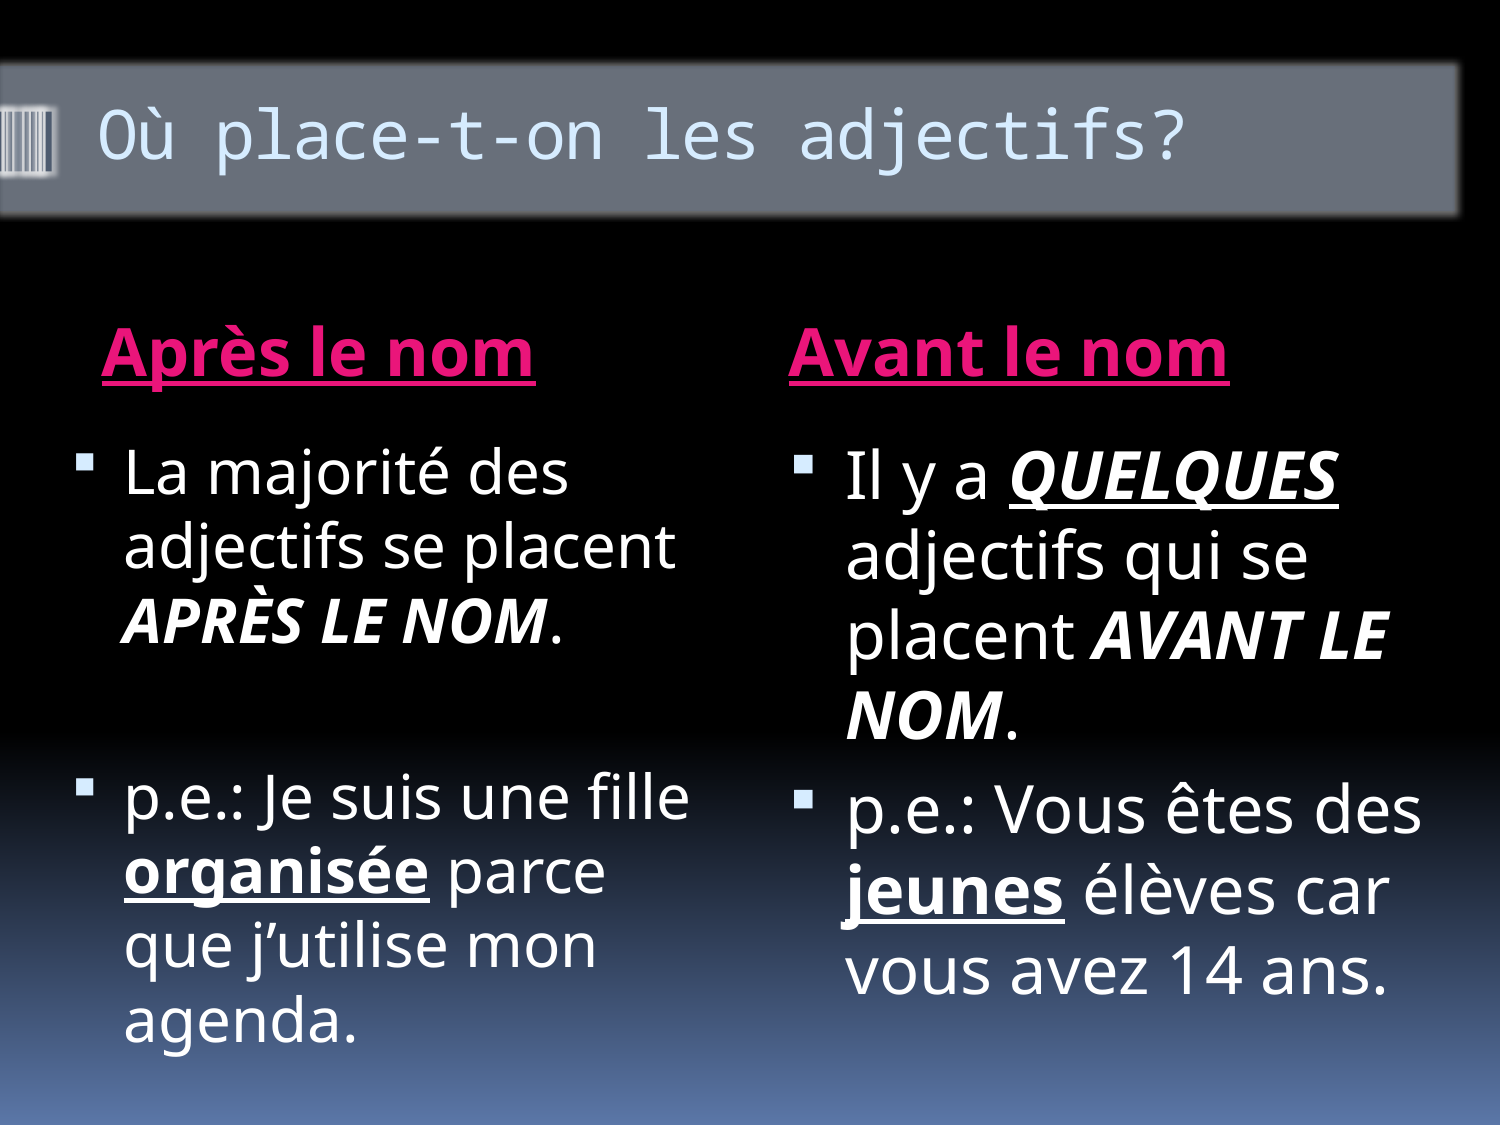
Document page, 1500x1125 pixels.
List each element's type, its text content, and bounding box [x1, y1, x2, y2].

list Avant le nom [761, 296, 1425, 402]
list Il y a QUELQUES adjectifs qui se placent AVANT LE NOM. p.e.: Vous êtes des jeunes élèves car vous avez 14 ans. [762, 425, 1451, 1069]
list La majorité des adjectifs se placent APRÈS LE NOM. p.e.: Je suis une fille organisée parce que j’utilise mon agenda. [46, 425, 750, 1069]
list Après le nom [75, 296, 738, 402]
title Où place-t-on les adjectifs? [82, 83, 1358, 234]
